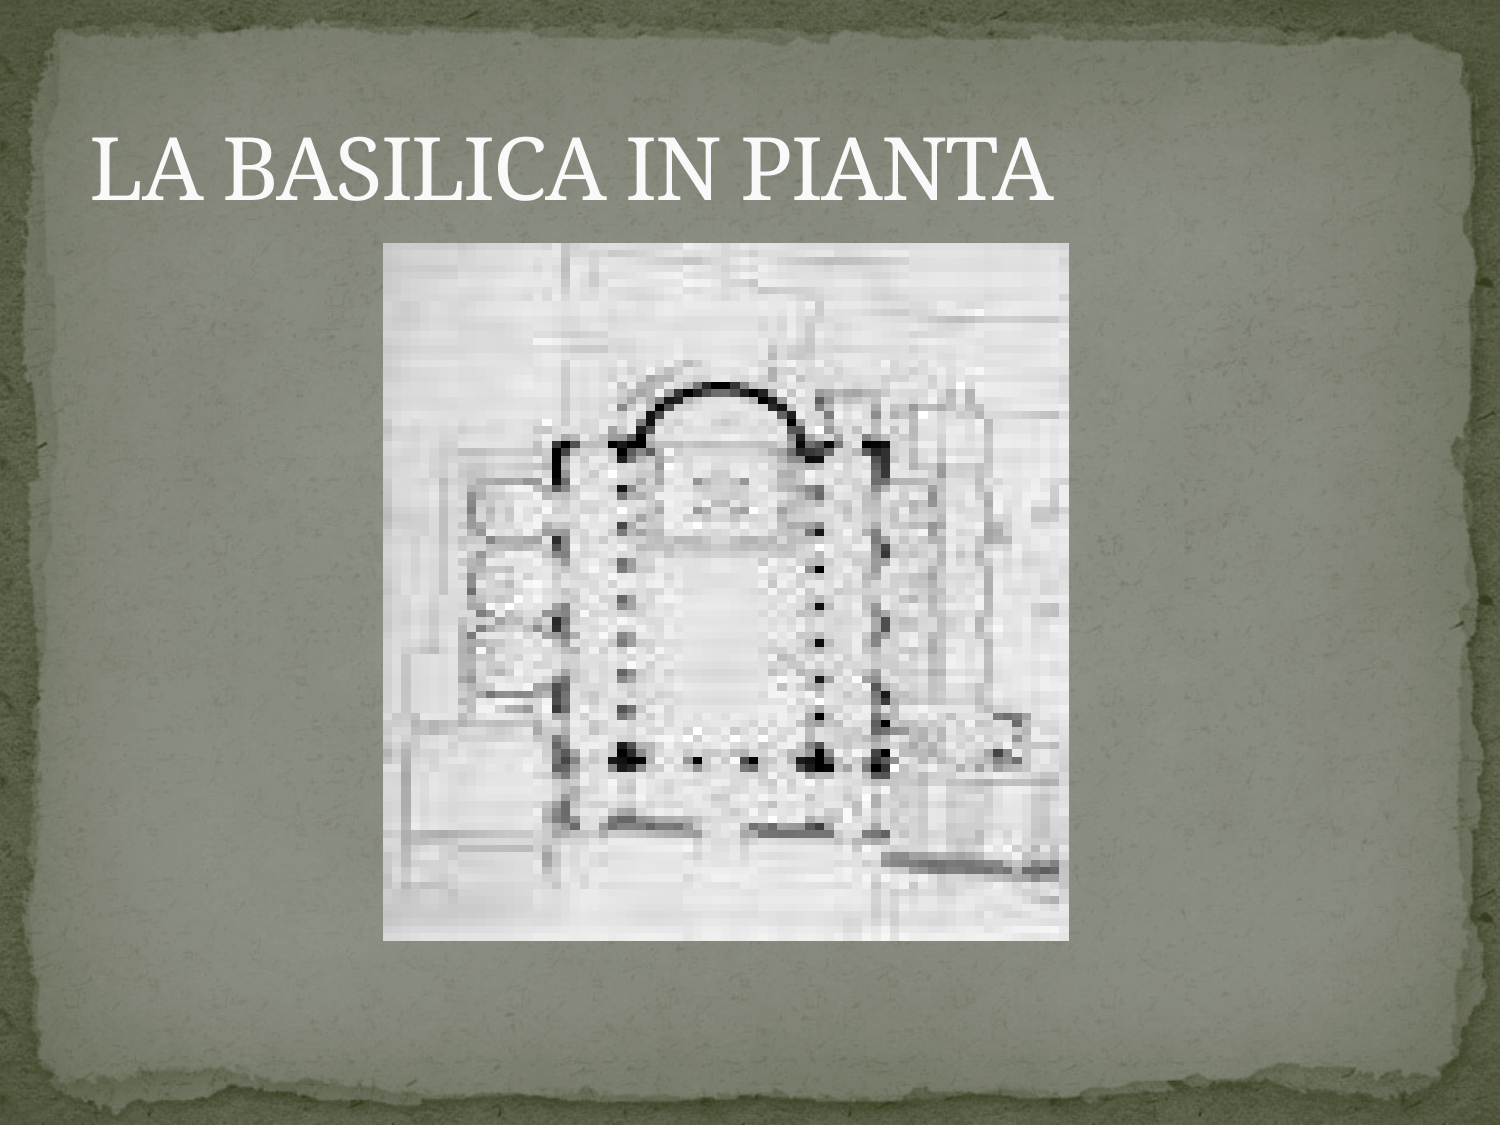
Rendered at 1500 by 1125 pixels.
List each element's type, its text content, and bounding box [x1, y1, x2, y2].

title LA BASILICA IN PIANTA [74, 24, 1425, 225]
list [386, 246, 1068, 940]
